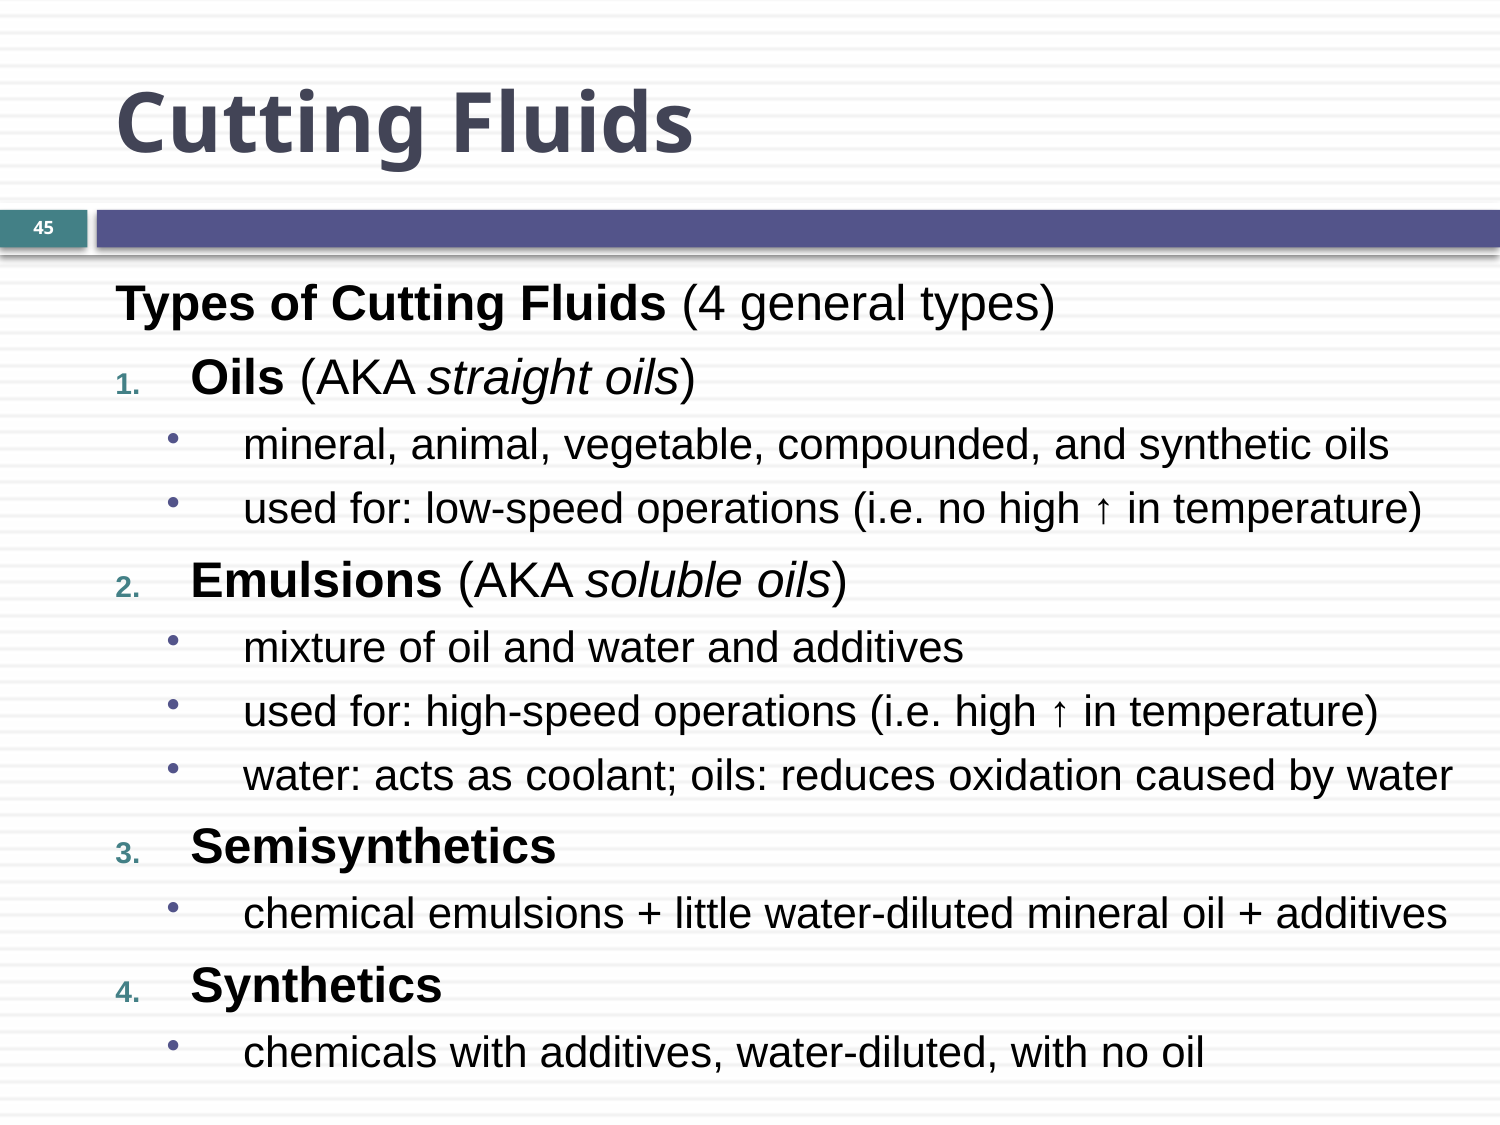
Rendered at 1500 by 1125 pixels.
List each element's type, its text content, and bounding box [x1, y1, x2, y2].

list Types of Cutting Fluids (4 general types) Oils (AKA straight oils) mineral, animal, vegetable, compounded, and synthetic oils used for: low-speed operations (i.e. no high ↑ in temperature) Emulsions (AKA soluble oils) mixture of oil and water and additives used for: high-speed operations (i.e. high ↑ in temperature) water: acts as coolant; oils: reduces oxidation caused by water Semisynthetics chemical emulsions + little water-diluted mineral oil + additives Synthetics chemicals with additives, water-diluted, with no oil [100, 262, 1475, 1125]
slide_number 45 [0, 208, 88, 249]
title Cutting Fluids [99, 37, 1438, 200]
